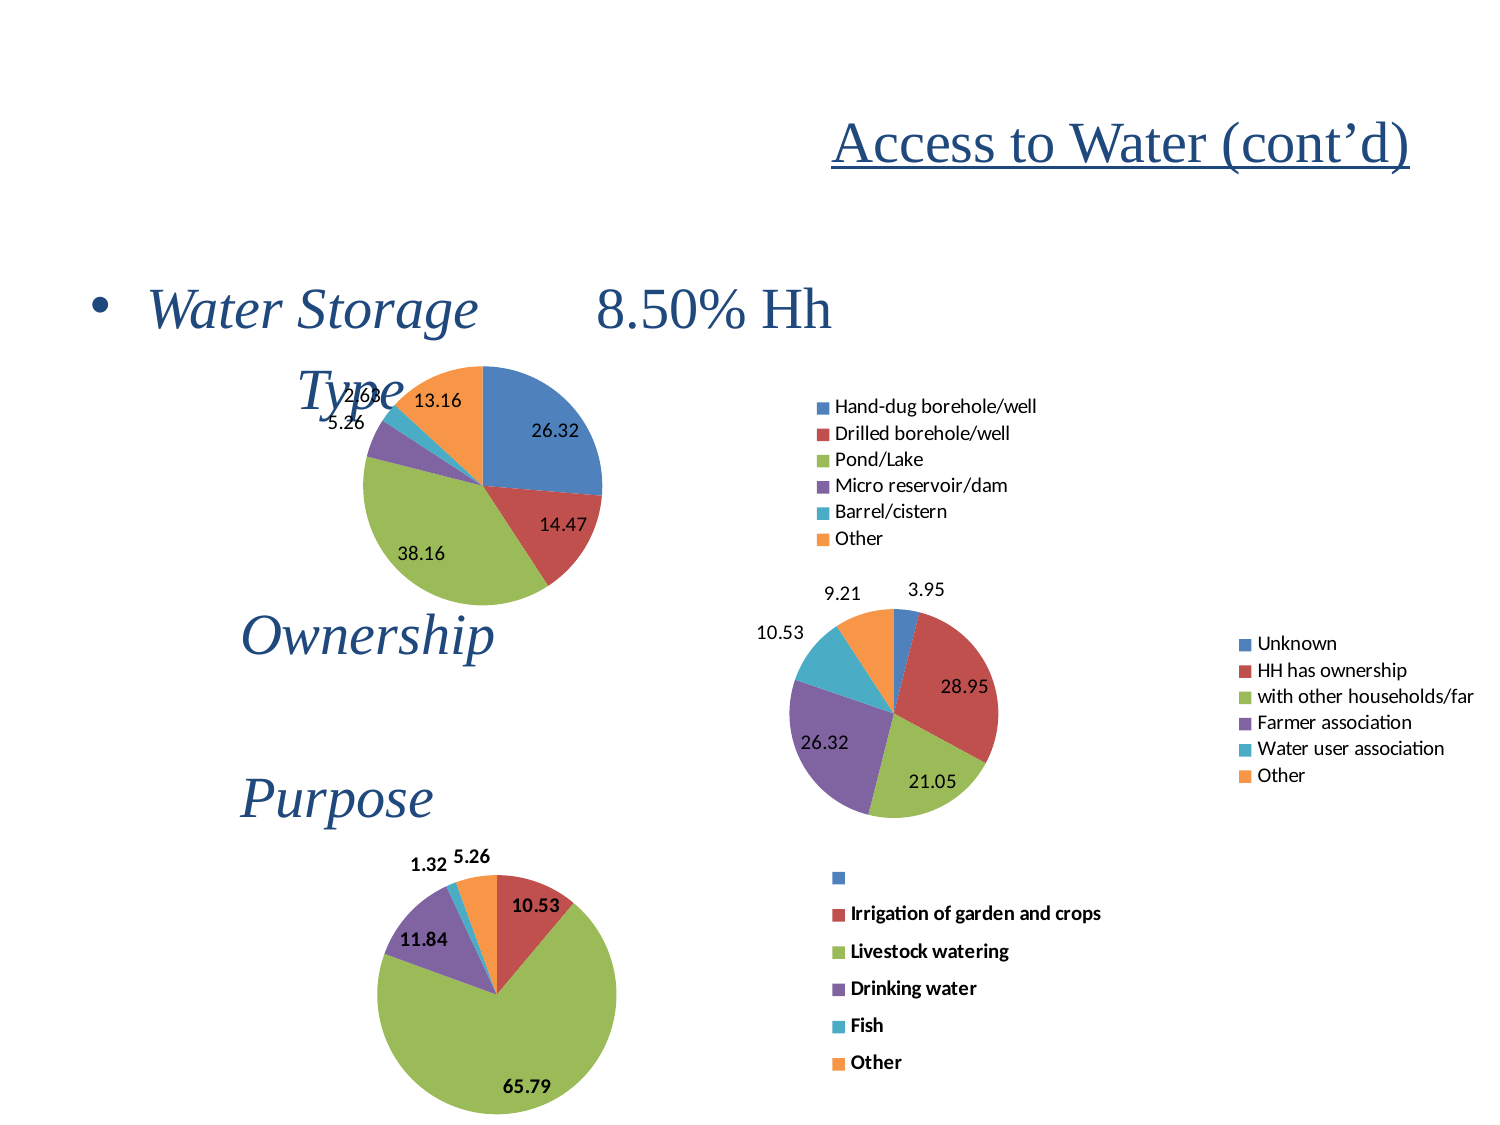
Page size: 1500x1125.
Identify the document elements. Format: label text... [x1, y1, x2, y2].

chart [87, 337, 1495, 1121]
list Water Storage 8.50% Hh Type Ownership Purpose [75, 262, 1425, 1005]
title Access to Water (cont’d) [75, 45, 1425, 233]
